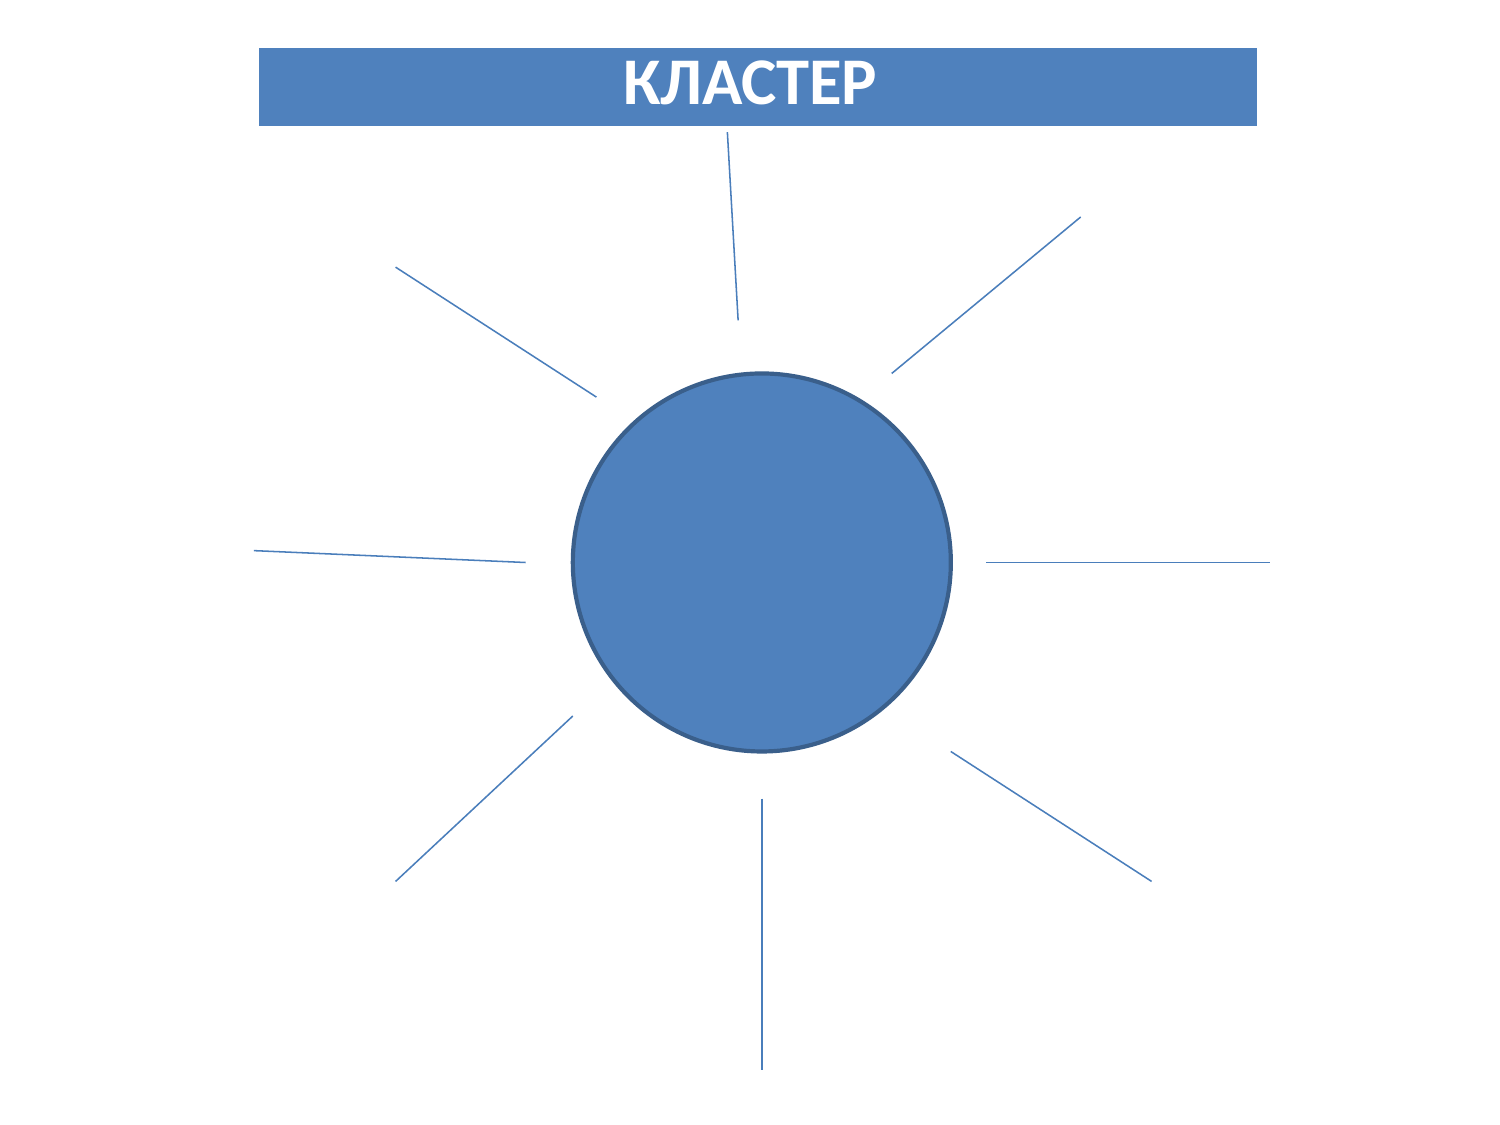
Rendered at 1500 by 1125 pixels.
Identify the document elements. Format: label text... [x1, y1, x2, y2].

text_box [395, 266, 597, 398]
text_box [950, 751, 1152, 882]
text_box [570, 371, 953, 754]
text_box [395, 715, 573, 882]
table_header КЛАСТЕР [259, 48, 1257, 126]
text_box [726, 113, 739, 321]
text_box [891, 216, 1081, 374]
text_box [253, 550, 526, 563]
